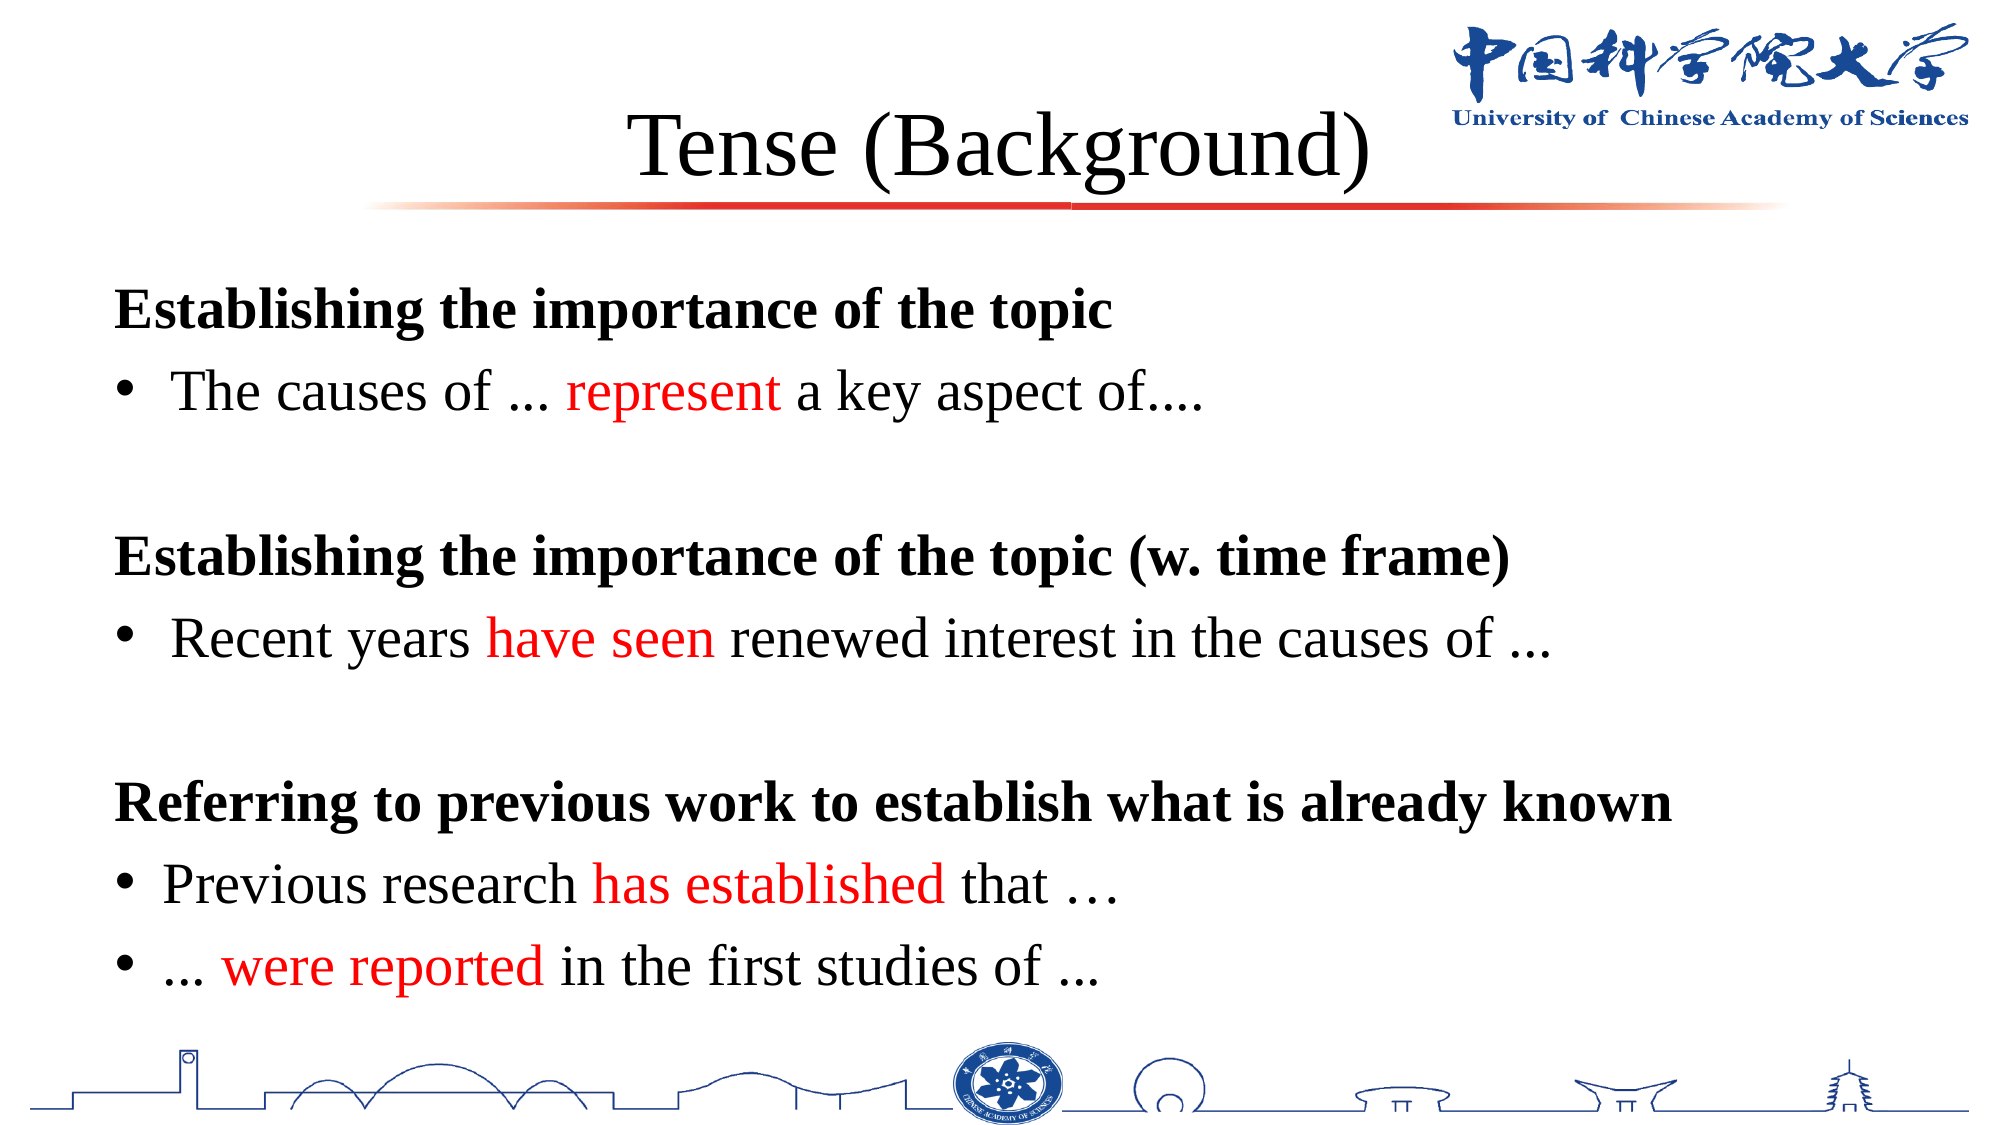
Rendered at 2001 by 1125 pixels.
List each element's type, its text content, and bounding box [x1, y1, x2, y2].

picture [30, 1039, 1969, 1125]
slide_number [1437, 1065, 1905, 1125]
title Tense (Background) [99, 45, 1900, 233]
list Establishing the importance of the topic The causes of ... represent a key aspect of.... Establishing the importance of the topic (w. time frame) Recent years have seen renewed interest in the causes of ... Referring to previous work to establish what is already known Previous research has established that … ... were reported in the first studies of ... [99, 262, 1900, 1005]
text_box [334, 202, 1816, 210]
picture [1437, 23, 1969, 129]
